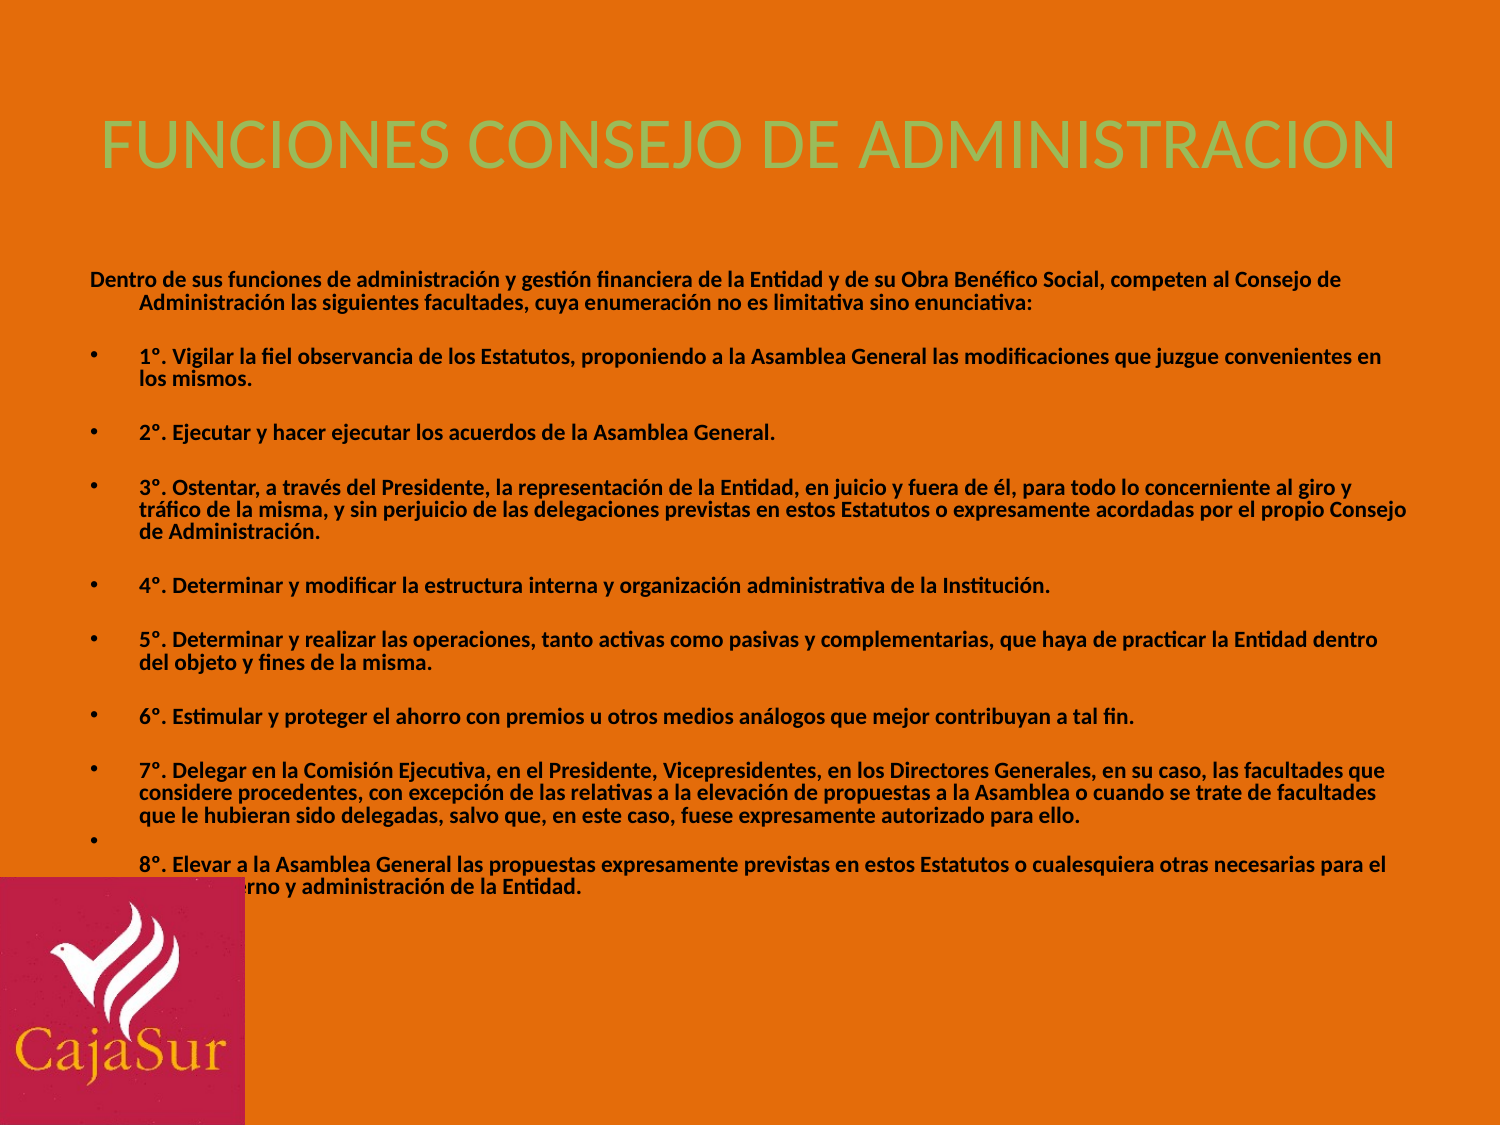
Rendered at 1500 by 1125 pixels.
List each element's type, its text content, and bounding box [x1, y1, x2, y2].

picture [0, 876, 245, 1125]
title FUNCIONES CONSEJO DE ADMINISTRACION [75, 45, 1425, 233]
list Dentro de sus funciones de administración y gestión financiera de la Entidad y de su Obra Benéfico Social, competen al Consejo de Administración las siguientes facultades, cuya enumeración no es limitativa sino enunciativa: 1º. Vigilar la fiel observancia de los Estatutos, proponiendo a la Asamblea General las modificaciones que juzgue convenientes en los mismos. 2º. Ejecutar y hacer ejecutar los acuerdos de la Asamblea General. 3º. Ostentar, a través del Presidente, la representación de la Entidad, en juicio y fuera de él, para todo lo concerniente al giro y tráfico de la misma, y sin perjuicio de las delegaciones previstas en estos Estatutos o expresamente acordadas por el propio Consejo de Administración. 4º. Determinar y modificar la estructura interna y organización administrativa de la Institución. 5º. Determinar y realizar las operaciones, tanto activas como pasivas y complementarias, que haya de practicar la Entidad dentro del objeto y fines de la misma. 6º. Estimular y proteger el ahorro con premios u otros medios análogos que mejor contribuyan a tal fin. 7º. Delegar en la Comisión Ejecutiva, en el Presidente, Vicepresidentes, en los Directores Generales, en su caso, las facultades que considere procedentes, con excepción de las relativas a la elevación de propuestas a la Asamblea o cuando se trate de facultades que le hubieran sido delegadas, salvo que, en este caso, fuese expresamente autorizado para ello. 8º. Elevar a la Asamblea General las propuestas expresamente previstas en estos Estatutos o cualesquiera otras necesarias para el buen gobierno y administración de la Entidad. 9º. [75, 262, 1425, 973]
